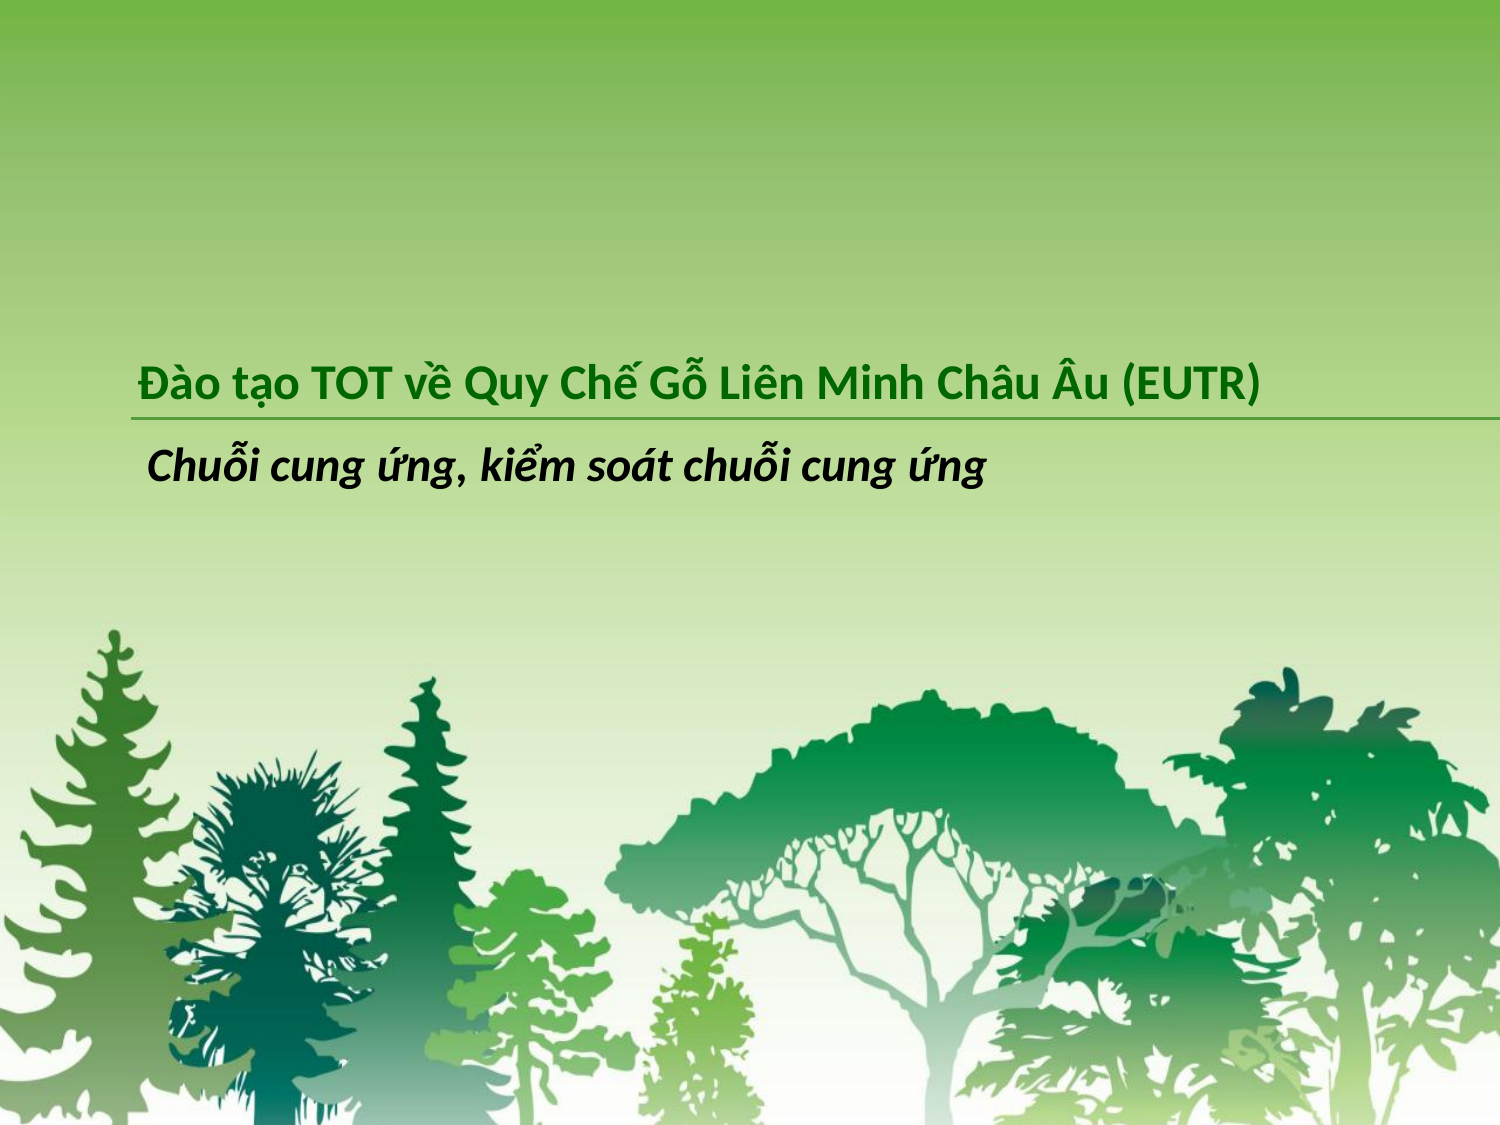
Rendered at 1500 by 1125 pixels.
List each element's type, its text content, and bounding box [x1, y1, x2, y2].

text_box Chuỗi cung ứng, kiểm soát chuỗi cung ứng [132, 432, 1258, 500]
text_box Đào tạo TOT về Quy Chế Gỗ Liên Minh Châu Âu (EUTR) [122, 273, 1355, 419]
slide_number 2 [1120, 1065, 1458, 1125]
picture [0, 0, 1500, 1125]
slide_number 30-Jan-15 [42, 1064, 380, 1125]
